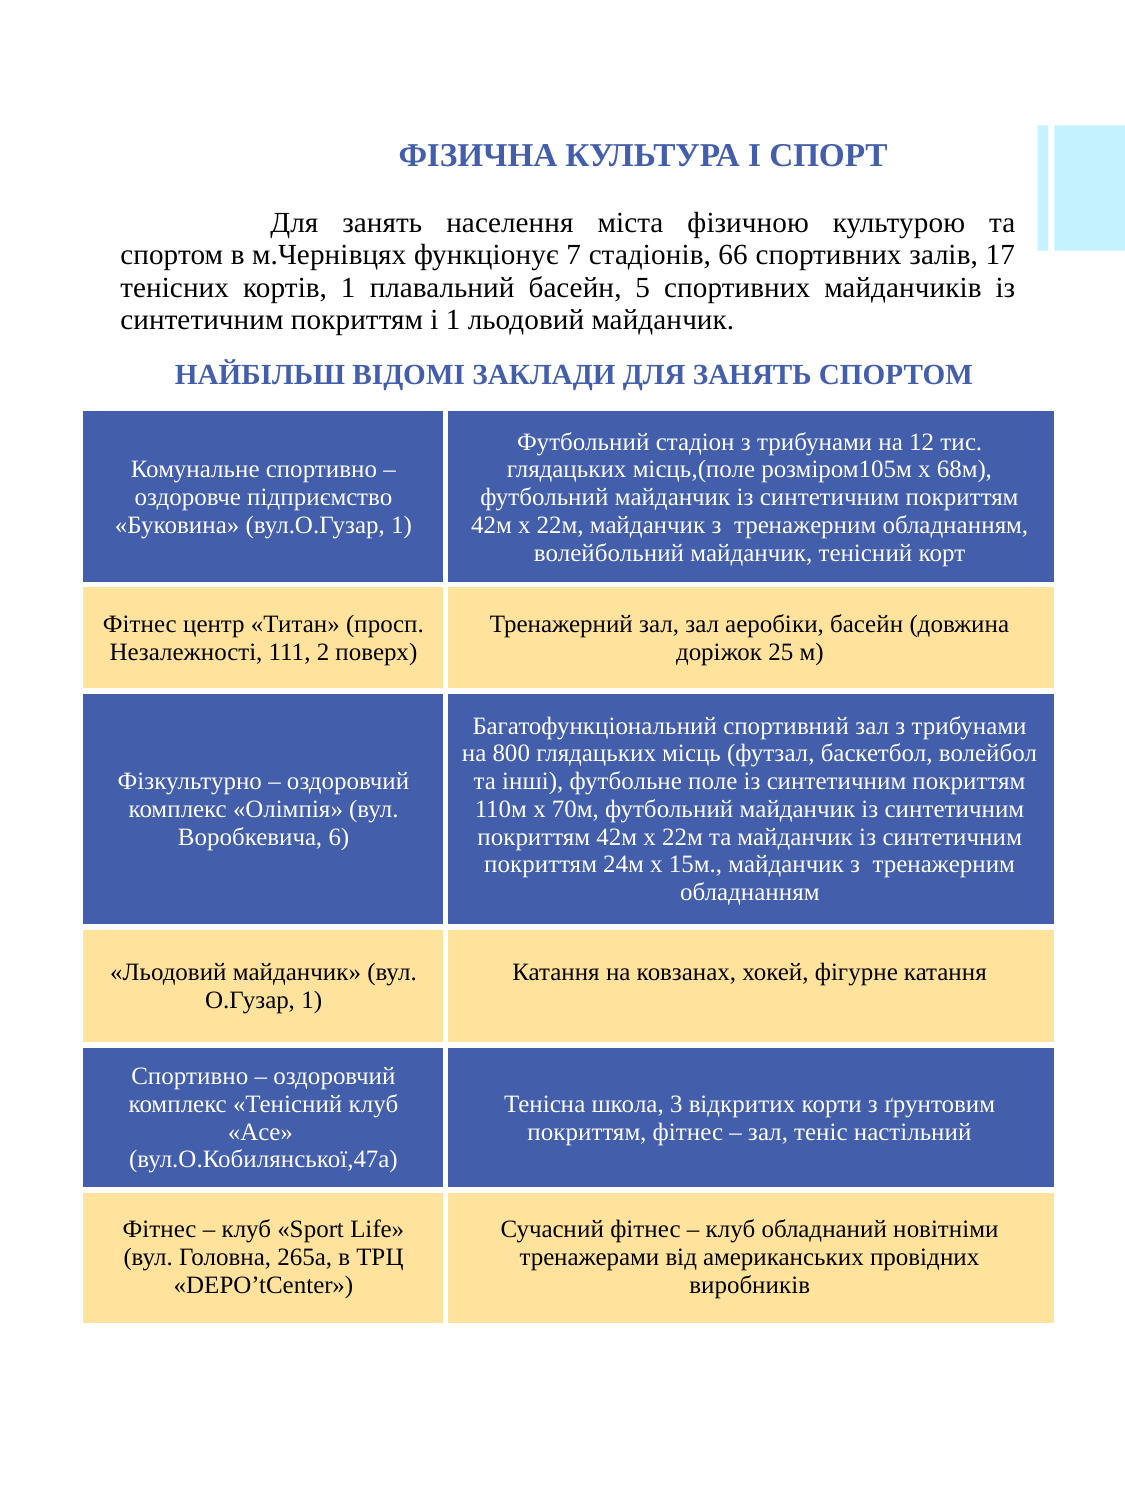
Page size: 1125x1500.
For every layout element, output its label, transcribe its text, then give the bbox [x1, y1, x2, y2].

table_cell Сучасний фітнес – клуб обладнаний новітніми тренажерами від американських провідних виробників [448, 1193, 1054, 1323]
table_cell Багатофункціональний спортивний зал з трибунами на 800 глядацьких місць (футзал, баскетбол, волейбол та інші), футбольне поле із синтетичним покриттям 110м х 70м, футбольний майданчик із синтетичним покриттям 42м х 22м та майданчик із синтетичним покриттям 24м х 15м., майданчик з тренажерним обладнанням [448, 694, 1054, 924]
text_box НАЙБІЛЬШ ВІДОМІ ЗАКЛАДИ ДЛЯ ЗАНЯТЬ СПОРТОМ [105, 351, 1043, 411]
table_cell Тенісна школа, 3 відкритих корти з ґрунтовим покриттям, фітнес – зал, теніс настільний [448, 1048, 1054, 1187]
table_cell Фітнес – клуб «Sport Life» (вул. Головна, 265а, в ТРЦ «DEPO’tCenter») [83, 1193, 443, 1323]
table_header Комунальне спортивно – оздоровче підприємство «Буковина» (вул.О.Гузар, 1) [83, 411, 443, 582]
table_cell Фізкультурно – оздоровчий комплекс «Олімпія» (вул. Воробкевича, 6) [83, 694, 443, 924]
text_box ФІЗИЧНА КУЛЬТУРА І СПОРТ [105, 128, 1032, 188]
table_cell Тренажерний зал, зал аеробіки, басейн (довжина доріжок 25 м) [448, 587, 1054, 688]
table_cell Спортивно – оздоровчий комплекс «Тенісний клуб «Ace» (вул.О.Кобилянської,47а) [83, 1048, 443, 1187]
table_header Футбольний стадіон з трибунами на 12 тис. глядацьких місць,(поле розміром105м х 68м), футбольний майданчик із синтетичним покриттям 42м х 22м, майданчик з тренажерним обладнанням, волейбольний майданчик, тенісний корт [448, 411, 1054, 582]
table_cell Фітнес центр «Титан» (просп. Незалежності, 111, 2 поверх) [83, 587, 443, 688]
text_box Для занять населення міста фізичною культурою та спортом в м.Чернівцях функціонує 7 стадіонів, 66 спортивних залів, 17 тенісних кортів, 1 плавальний басейн, 5 спортивних майданчиків із синтетичним покриттям і 1 льодовий майданчик. [105, 199, 1032, 351]
table_cell «Льодовий майданчик» (вул. О.Гузар, 1) [83, 930, 443, 1042]
table_cell Катання на ковзанах, хокей, фігурне катання [448, 930, 1054, 1042]
